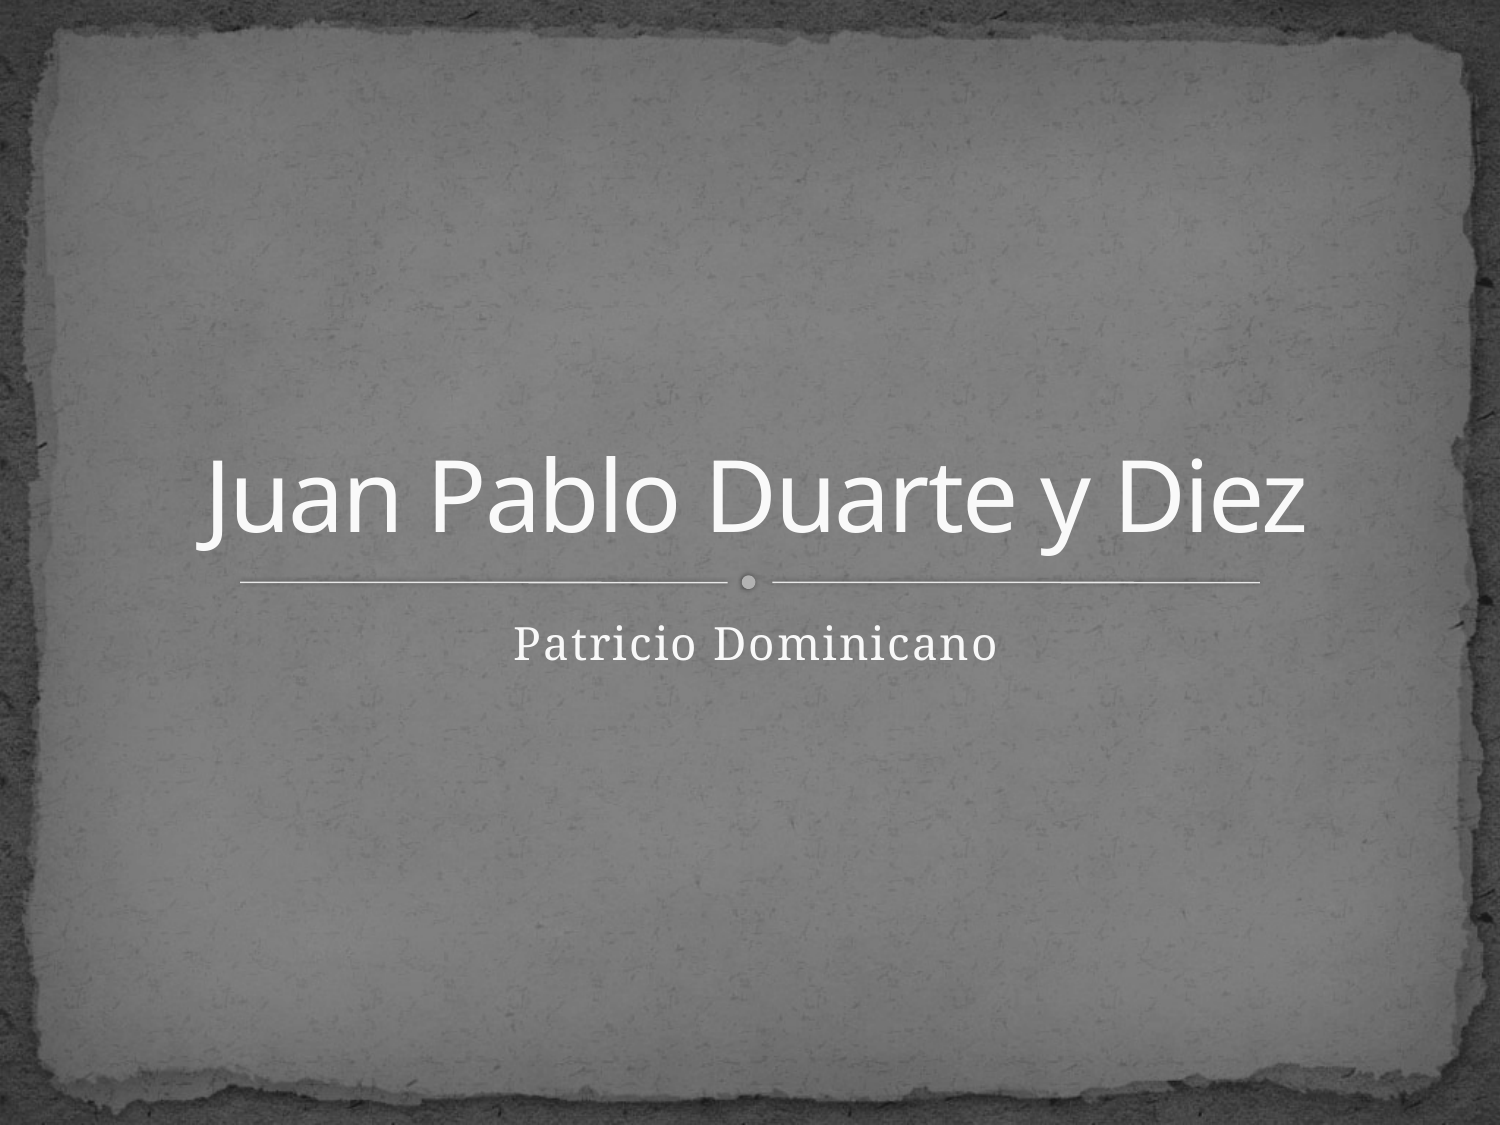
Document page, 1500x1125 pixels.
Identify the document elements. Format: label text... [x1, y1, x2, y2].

title Juan Pablo Duarte y Diez [74, 421, 1438, 561]
subtitle Patricio Dominicano [75, 606, 1438, 704]
